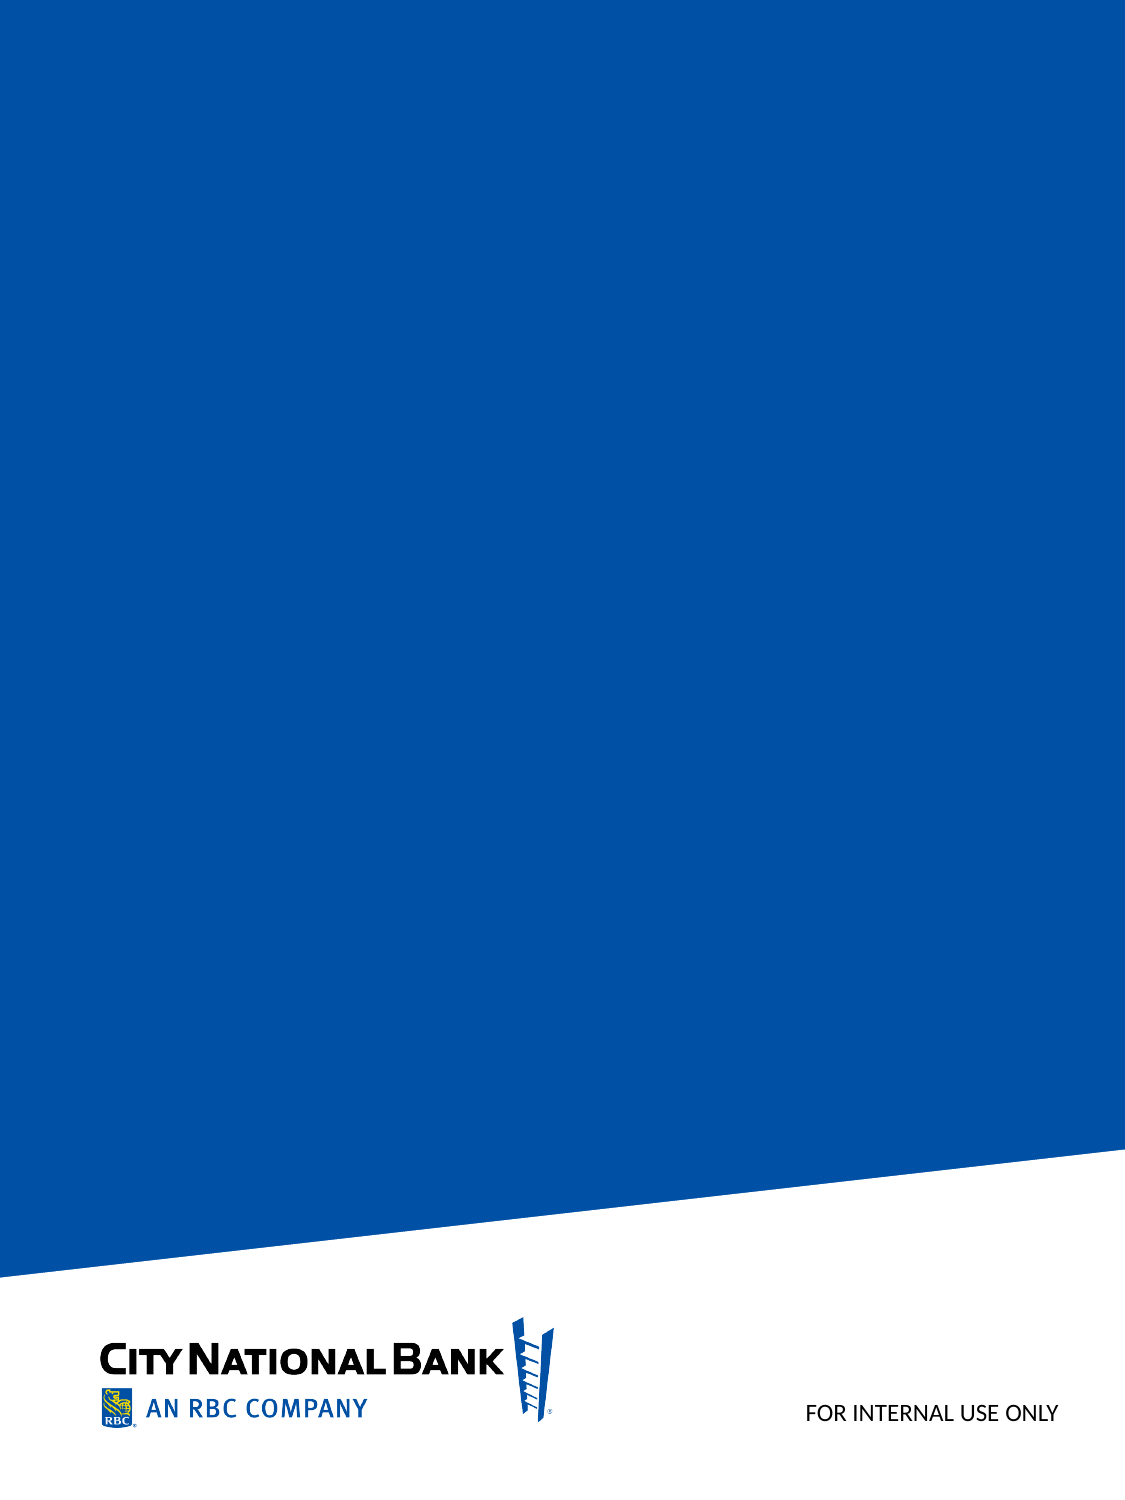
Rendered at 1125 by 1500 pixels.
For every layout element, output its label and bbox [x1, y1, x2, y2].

picture [100, 1317, 554, 1428]
